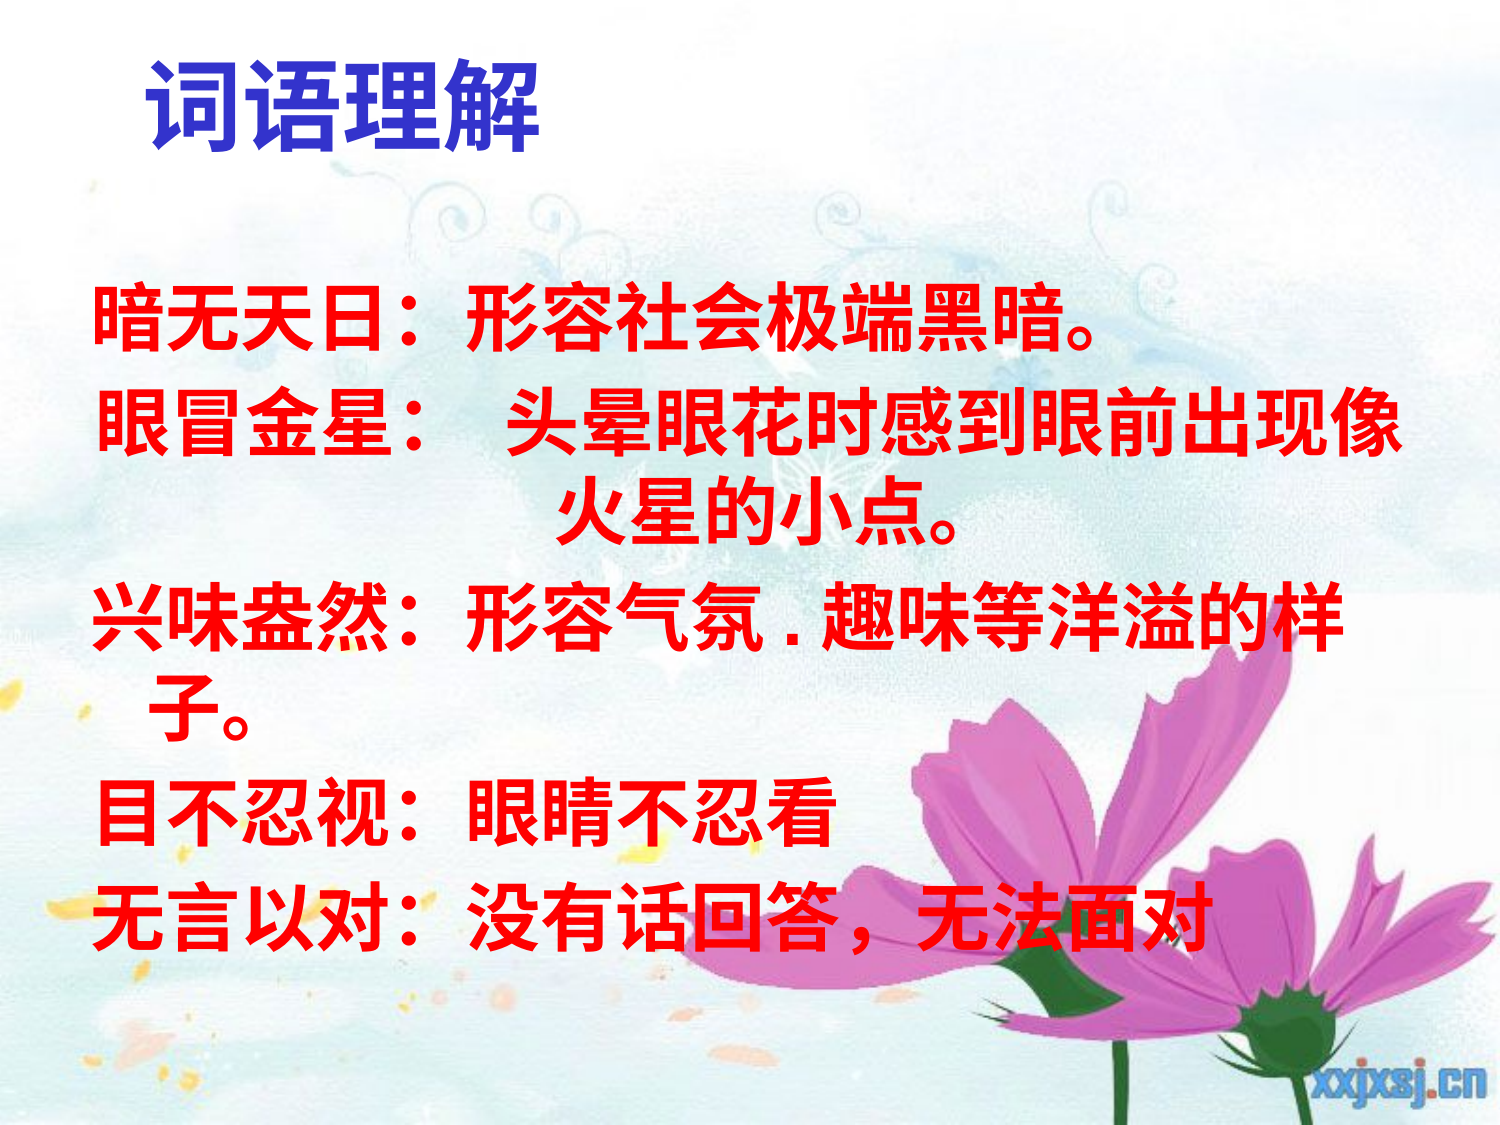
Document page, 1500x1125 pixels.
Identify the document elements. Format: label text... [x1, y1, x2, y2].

list 暗无天日：形容社会极端黑暗。 眼冒金星： 头晕眼花时感到眼前出现像 火星的小点。 兴味盎然：形容气氛.趣味等洋溢的样子。 目不忍视：眼睛不忍看 无言以对：没有话回答，无法面对 [75, 262, 1425, 1005]
picture [0, 0, 1500, 1125]
title 词语理解 [75, 45, 563, 163]
